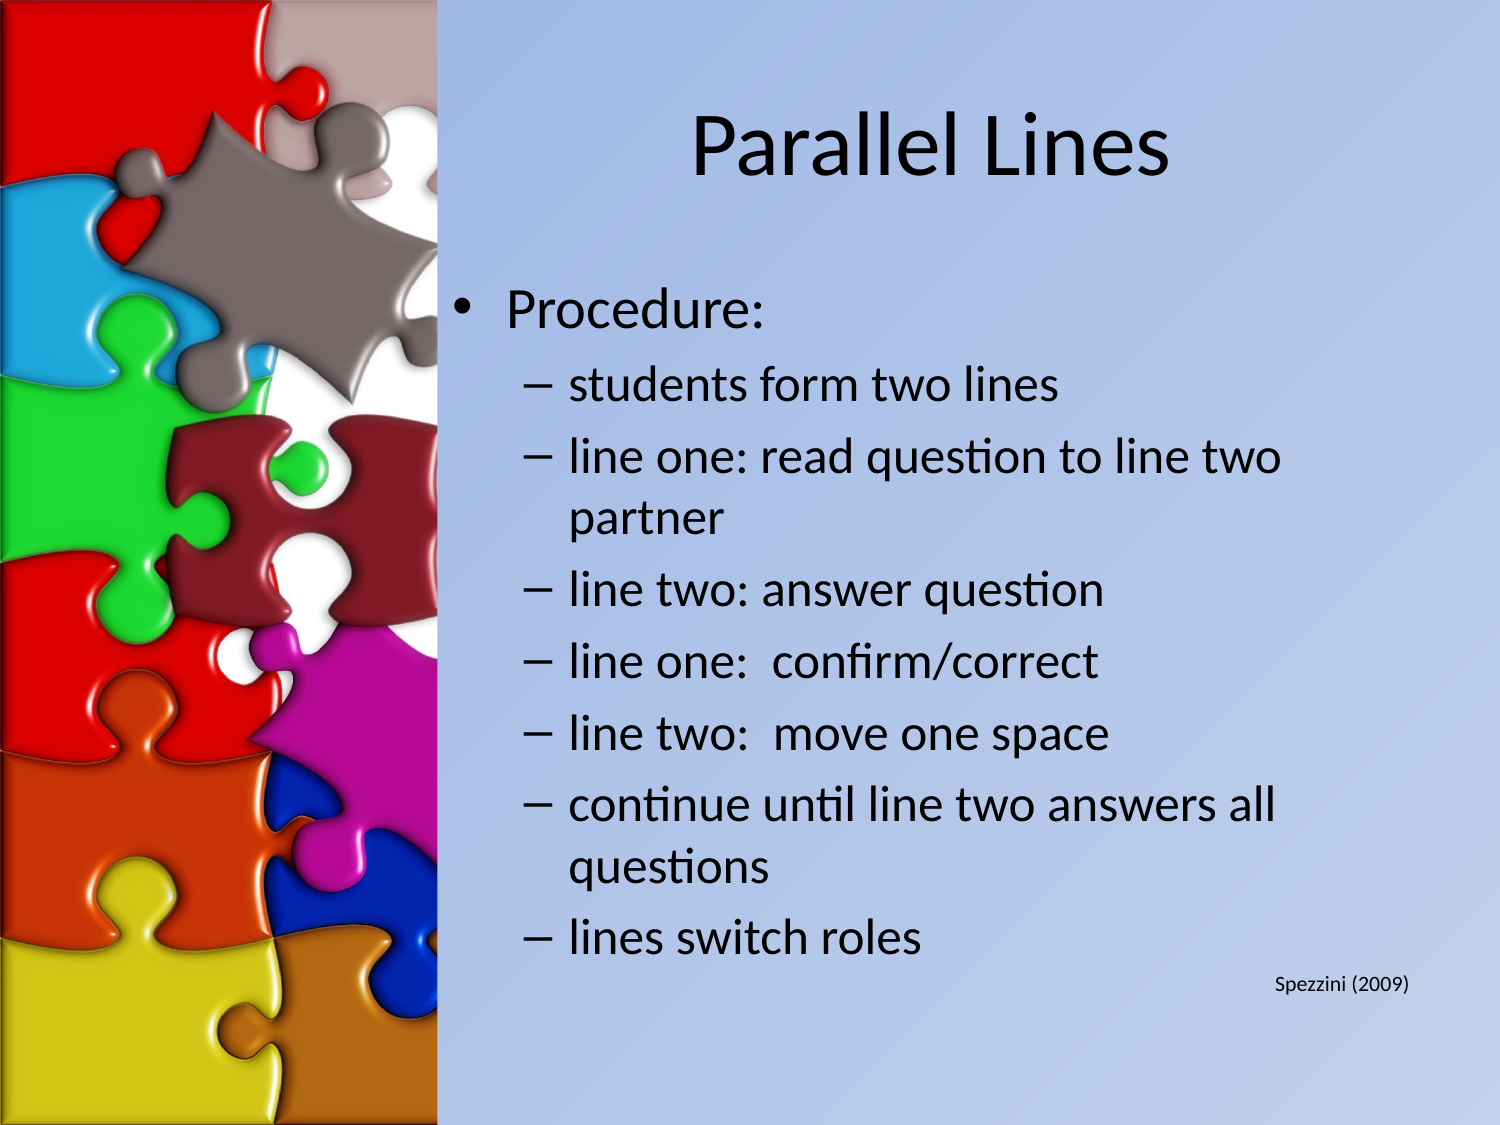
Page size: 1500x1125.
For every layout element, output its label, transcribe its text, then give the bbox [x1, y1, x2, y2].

picture [0, 0, 438, 1125]
list Procedure: students form two lines line one: read question to line two partner line two: answer question line one: confirm/correct line two: move one space continue until line two answers all questions lines switch roles Spezzini (2009) [437, 262, 1425, 1005]
title Parallel Lines [437, 45, 1425, 233]
